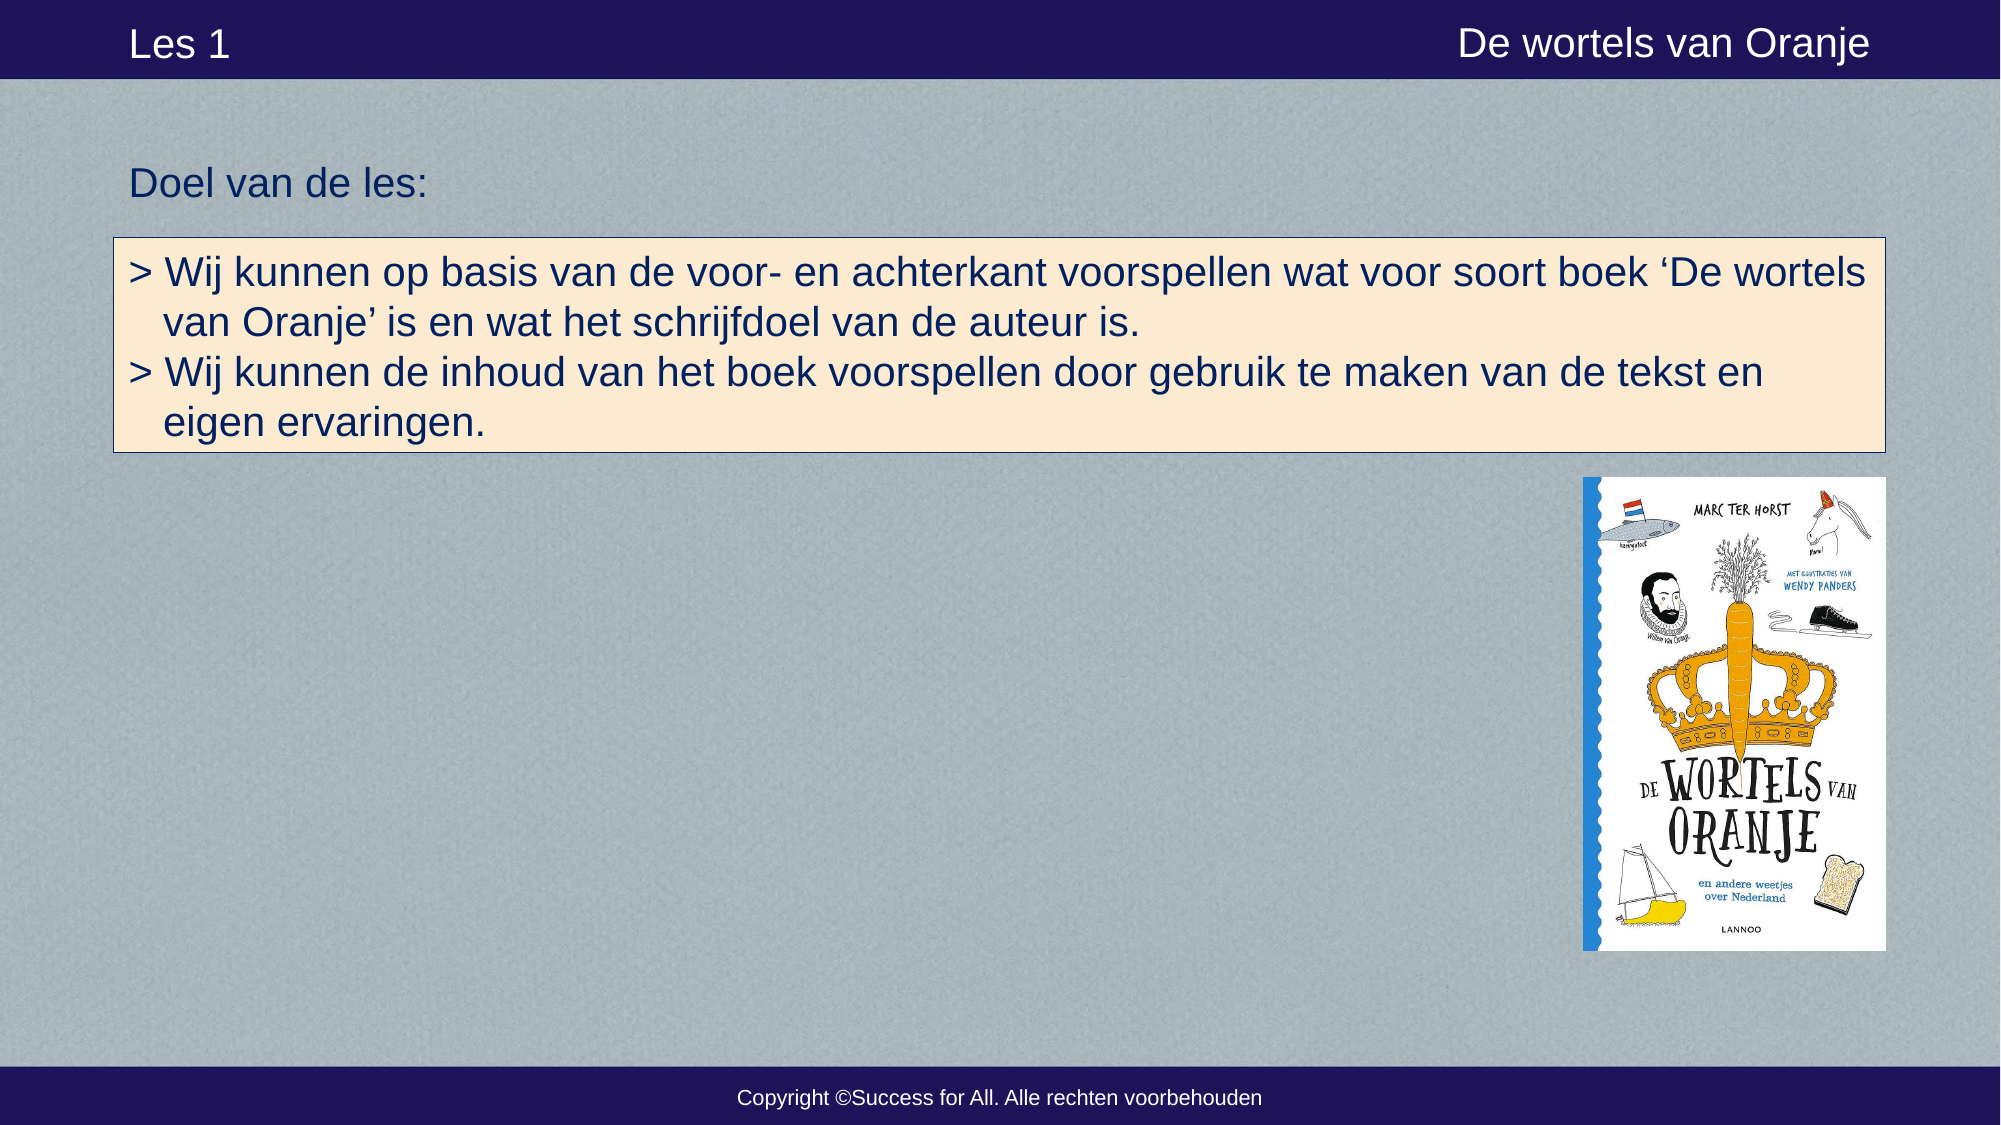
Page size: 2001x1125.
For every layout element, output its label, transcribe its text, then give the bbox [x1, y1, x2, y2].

text_box Copyright ©Success for All. Alle rechten voorbehouden [0, 1076, 2000, 1125]
text_box Doel van de les: [113, 148, 1635, 214]
text_box De wortels van Oranje [999, 8, 1886, 73]
text_box Les 1 [114, 9, 354, 75]
picture [0, 0, 2001, 1125]
text_box > Wij kunnen op basis van de voor- en achterkant voorspellen wat voor soort boek ‘De wortels van Oranje’ is en wat het schrijfdoel van de auteur is. > Wij kunnen de inhoud van het boek voorspellen door gebruik te maken van de tekst en eigen ervaringen. [113, 237, 1886, 453]
